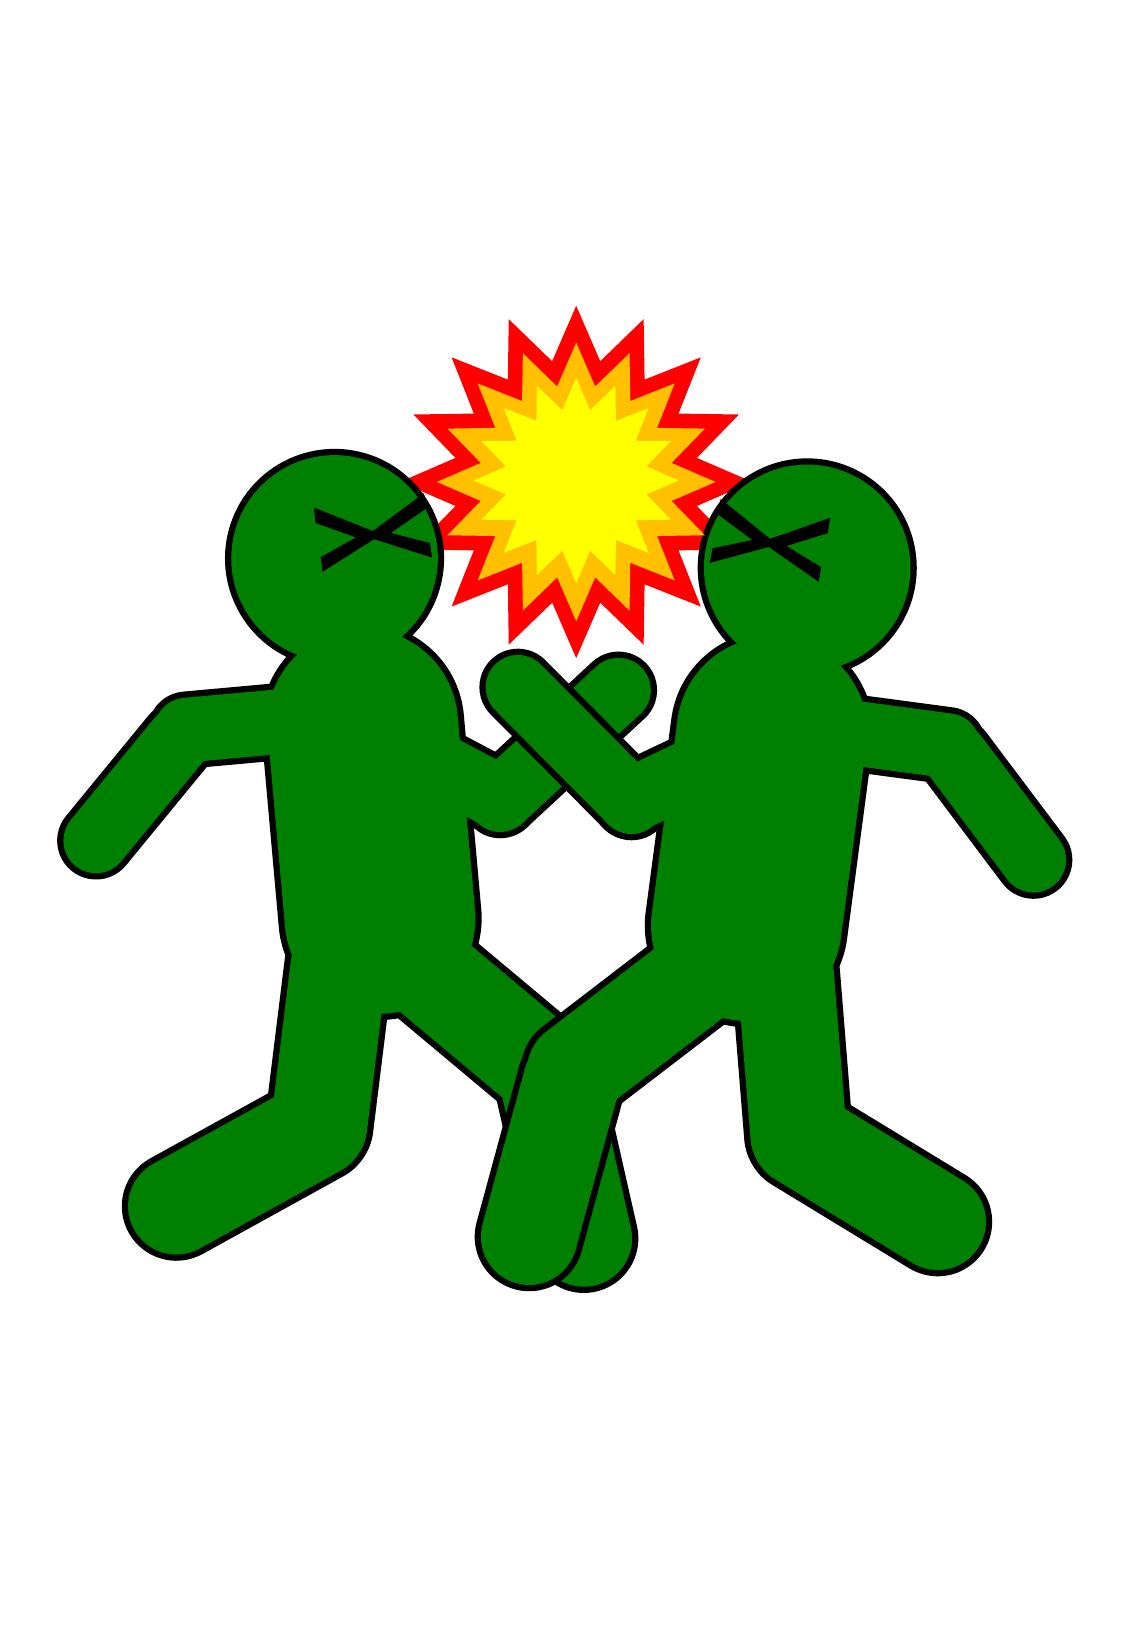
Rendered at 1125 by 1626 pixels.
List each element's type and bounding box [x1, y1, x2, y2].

text_box [85, 305, 1043, 1289]
